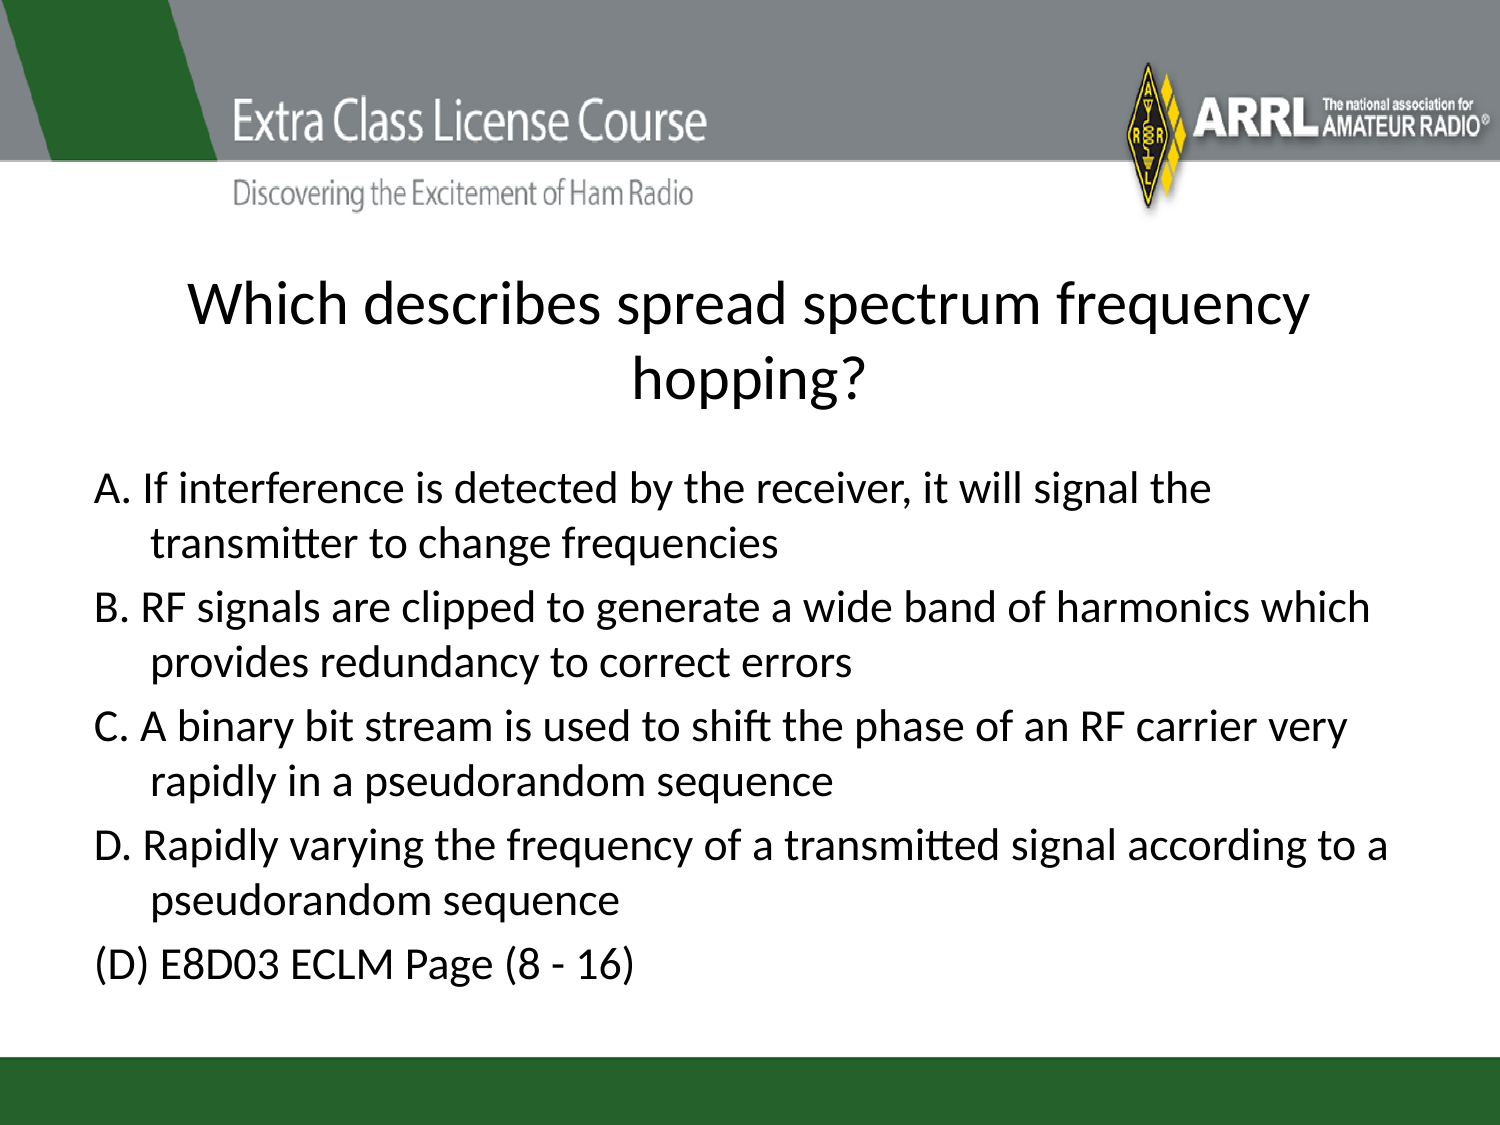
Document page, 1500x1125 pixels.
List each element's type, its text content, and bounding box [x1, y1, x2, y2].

picture [0, 0, 1500, 1125]
list A. If interference is detected by the receiver, it will signal the transmitter to change frequencies B. RF signals are clipped to generate a wide band of harmonics which provides redundancy to correct errors C. A binary bit stream is used to shift the phase of an RF carrier very rapidly in a pseudorandom sequence D. Rapidly varying the frequency of a transmitted signal according to a pseudorandom sequence (D) E8D03 ECLM Page (8 - 16) [79, 450, 1430, 968]
title Which describes spread spectrum frequency hopping? [75, 254, 1425, 435]
